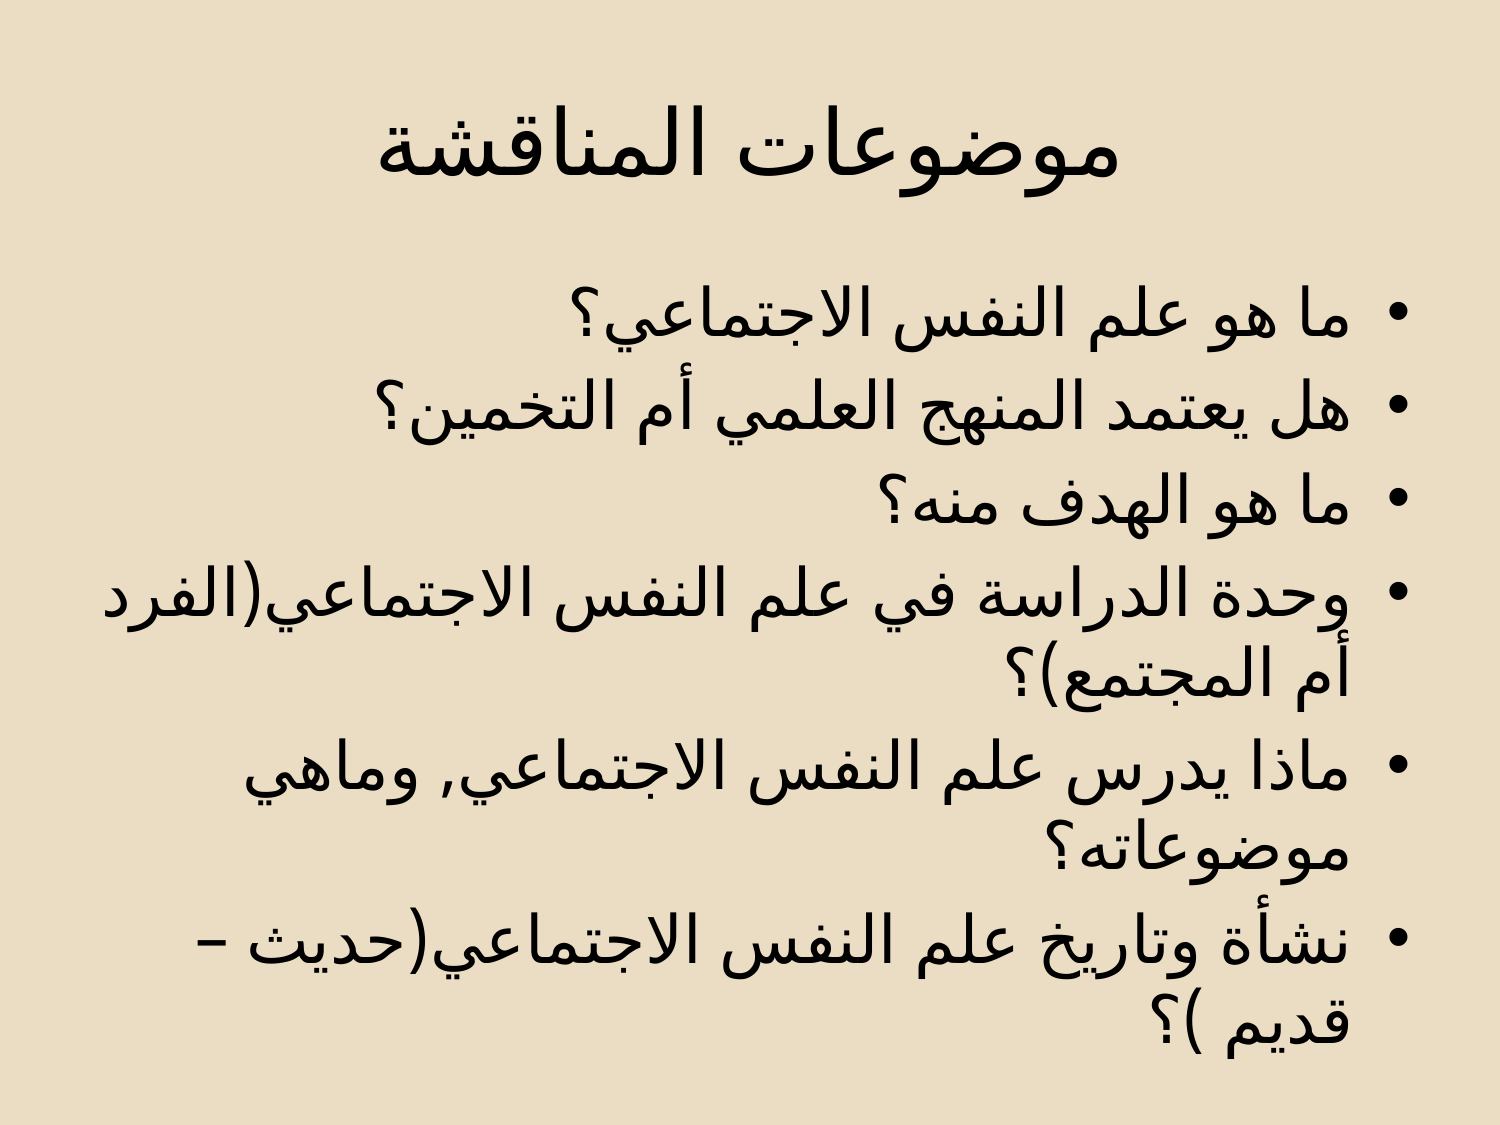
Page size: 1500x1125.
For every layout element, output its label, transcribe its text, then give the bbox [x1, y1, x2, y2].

title موضوعات المناقشة [75, 45, 1425, 233]
list ما هو علم النفس الاجتماعي؟ هل يعتمد المنهج العلمي أم التخمين؟ ما هو الهدف منه؟ وحدة الدراسة في علم النفس الاجتماعي(الفرد أم المجتمع)؟ ماذا يدرس علم النفس الاجتماعي, وماهي موضوعاته؟ نشأة وتاريخ علم النفس الاجتماعي(حديث – قديم )؟ [75, 262, 1425, 1005]
